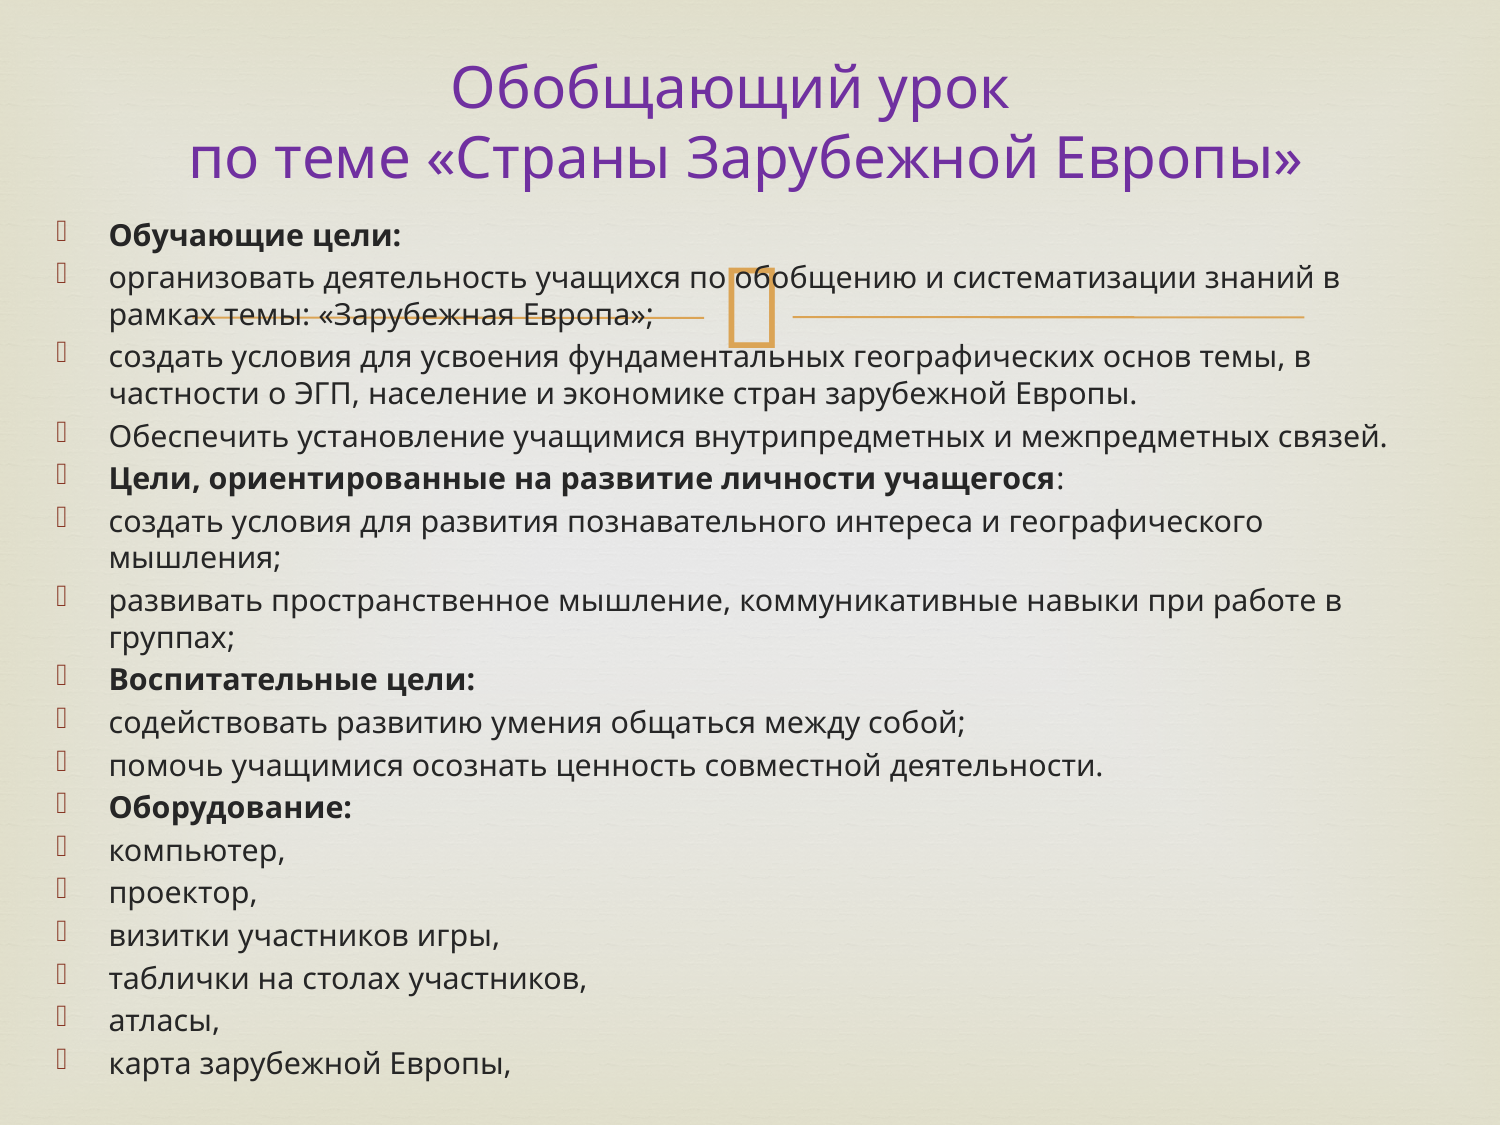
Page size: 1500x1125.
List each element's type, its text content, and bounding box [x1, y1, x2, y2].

list Обучающие цели: организовать деятельность учащихся по обобщению и систематизации знаний в рамках темы: «Зарубежная Европа»; создать условия для усвоения фундаментальных географических основ темы, в частности о ЭГП, население и экономике стран зарубежной Европы. Обеспечить установление учащимися внутрипредметных и межпредметных связей. Цели, ориентированные на развитие личности учащегося: создать условия для развития познавательного интереса и географического мышления; развивать пространственное мышление, коммуникативные навыки при работе в группах; Воспитательные цели: содействовать развитию умения общаться между собой; помочь учащимися осознать ценность совместной деятельности. Оборудование: компьютер, проектор, визитки участников игры, таблички на столах участников, атласы, карта зарубежной Европы, [41, 208, 1447, 1094]
title Обобщающий урок по теме «Страны Зарубежной Европы» [41, 42, 1436, 268]
